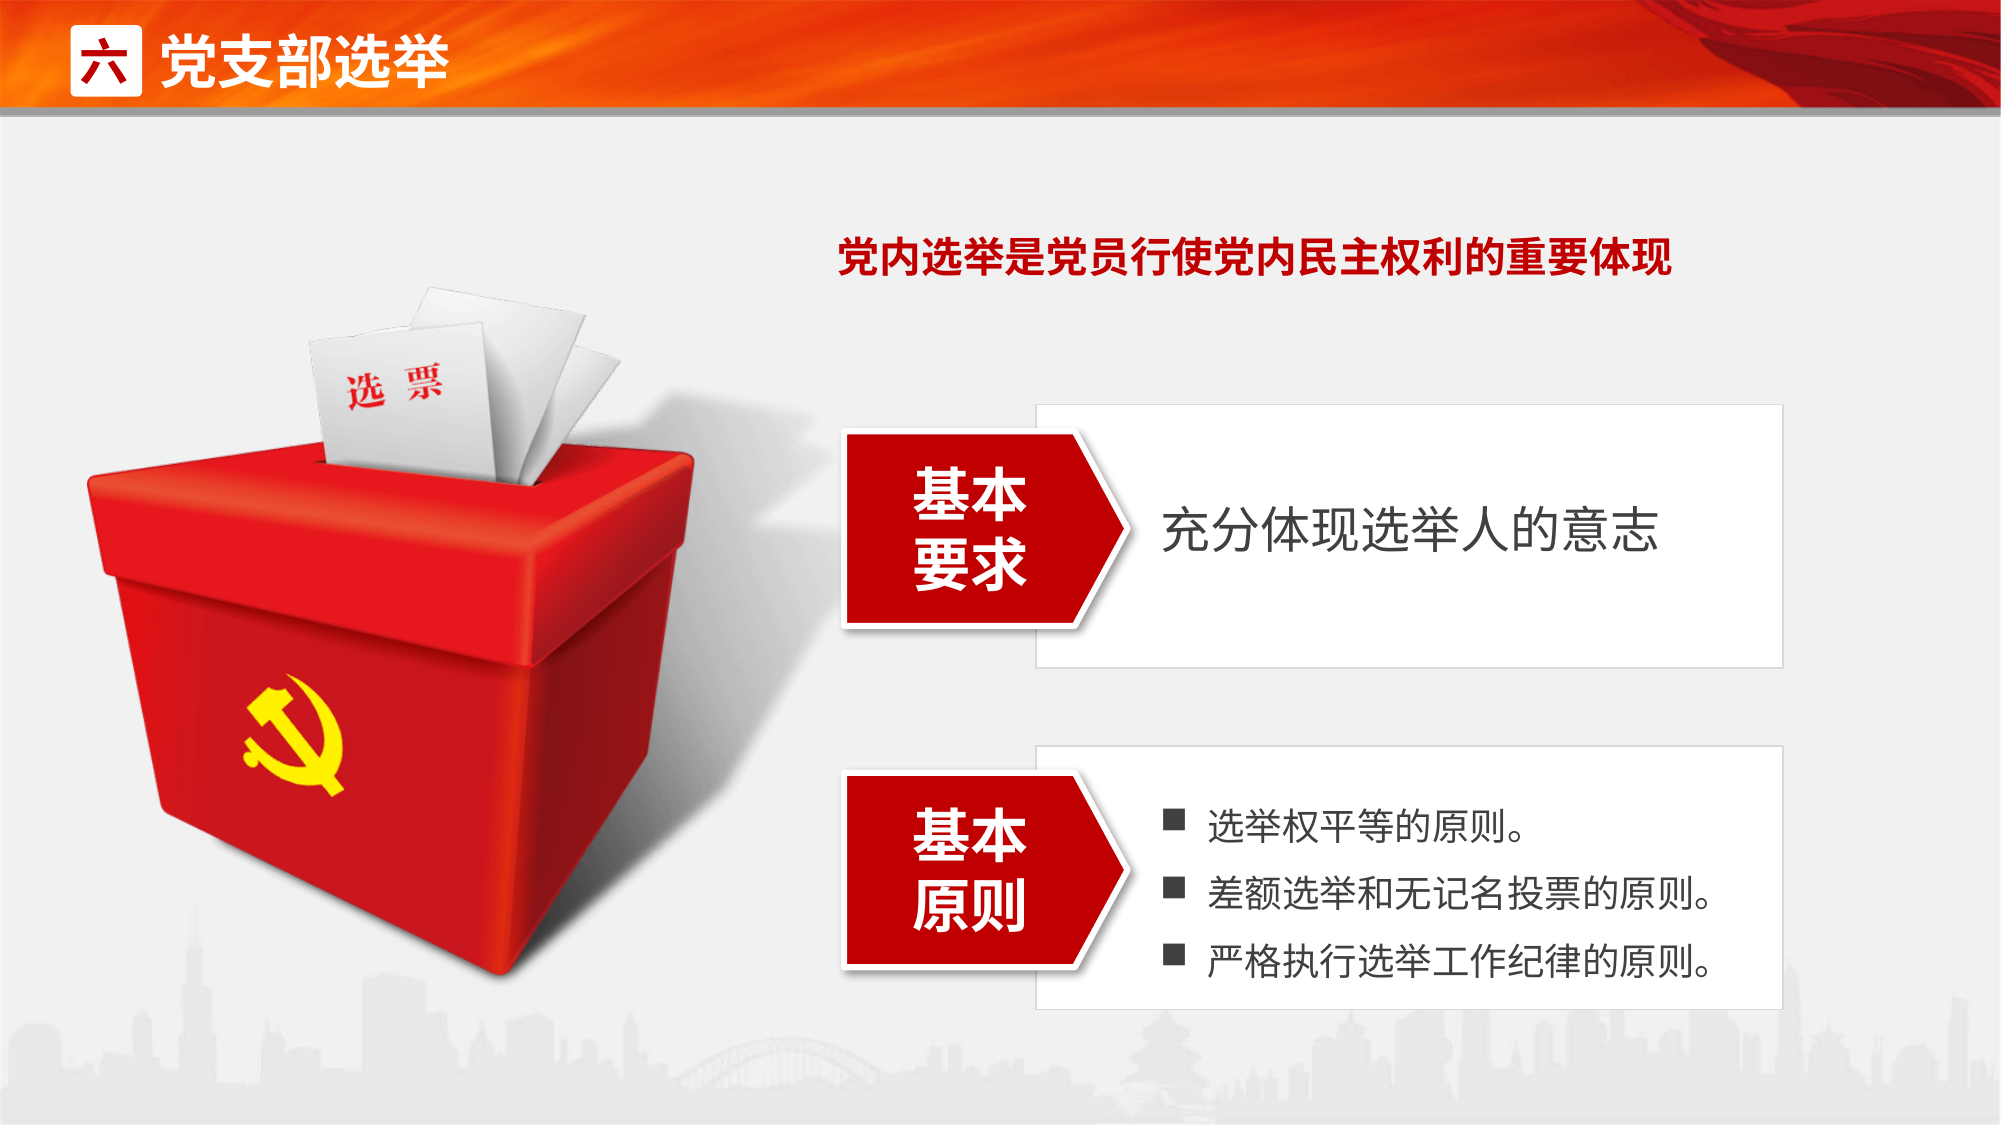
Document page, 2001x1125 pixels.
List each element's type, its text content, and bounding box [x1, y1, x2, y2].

text_box 六 [64, 22, 145, 98]
text_box 基本要求 [876, 450, 1066, 605]
text_box [1035, 404, 1783, 669]
text_box 党支部选举 [144, 18, 954, 103]
text_box 基本原则 [876, 791, 1066, 947]
text_box 选举权平等的原则。 差额选举和无记名投票的原则。 严格执行选举工作纪律的原则。 [1145, 772, 1772, 990]
text_box [1035, 746, 1783, 1010]
text_box 充分体现选举人的意志 [1145, 490, 1679, 566]
text_box 党内选举是党员行使党内民主权利的重要体现 [823, 223, 1772, 288]
text_box [859, 431, 1128, 626]
text_box [859, 772, 1128, 968]
picture [0, 0, 2001, 1125]
